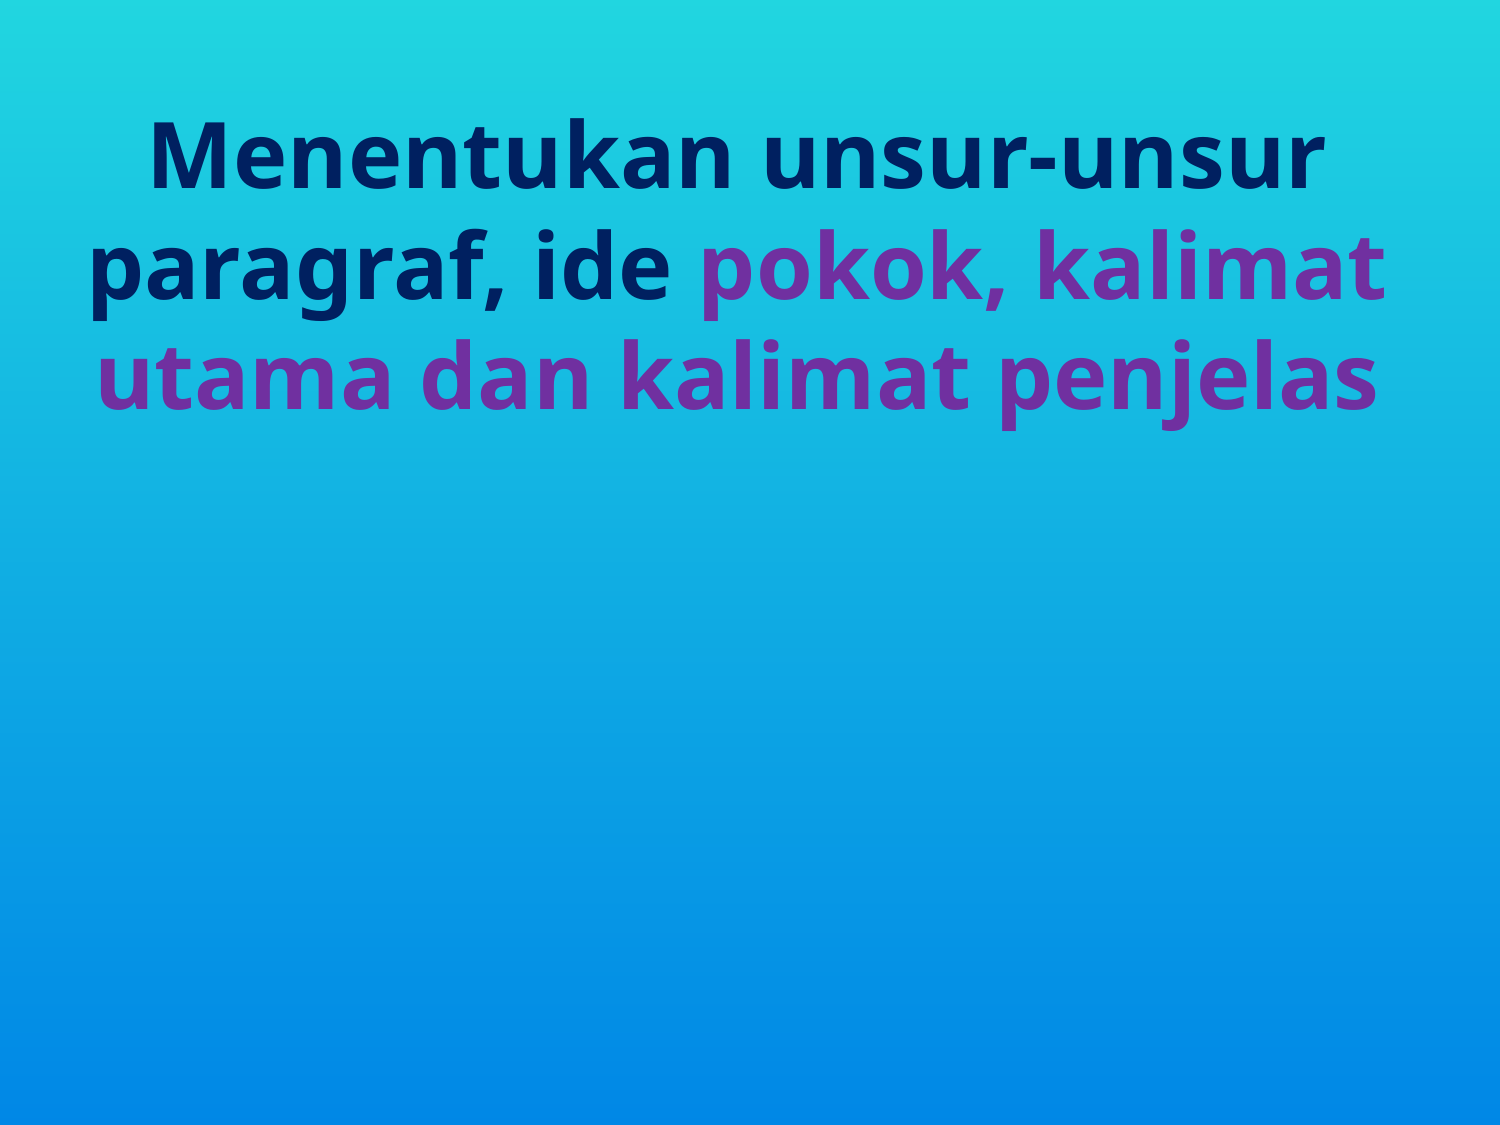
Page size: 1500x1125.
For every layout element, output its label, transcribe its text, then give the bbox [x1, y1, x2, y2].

title Menentukan unsur-unsur paragraf, ide pokok, kalimat utama dan kalimat penjelas [37, 87, 1438, 438]
